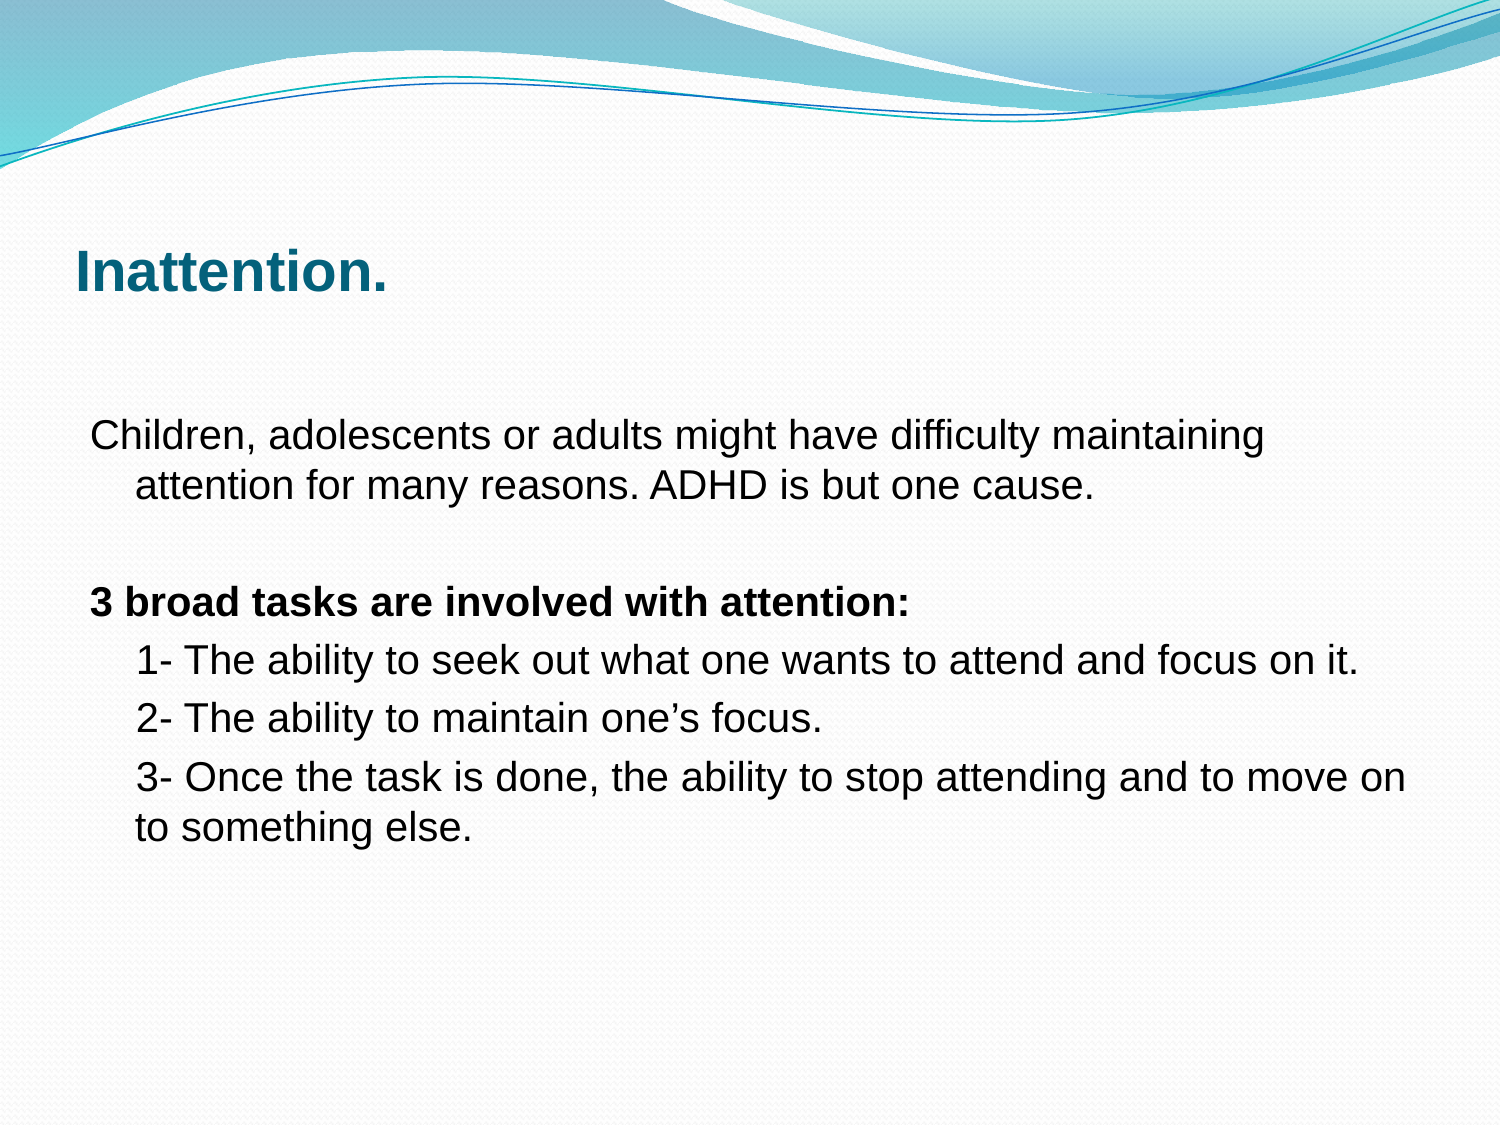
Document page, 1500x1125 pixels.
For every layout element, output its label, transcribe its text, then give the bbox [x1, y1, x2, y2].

list Children, adolescents or adults might have difficulty maintaining attention for many reasons. ADHD is but one cause. 3 broad tasks are involved with attention: 1- The ability to seek out what one wants to attend and focus on it. 2- The ability to maintain one’s focus. 3- Once the task is done, the ability to stop attending and to move on to something else. [75, 399, 1425, 1038]
title Inattention. [75, 115, 1425, 303]
